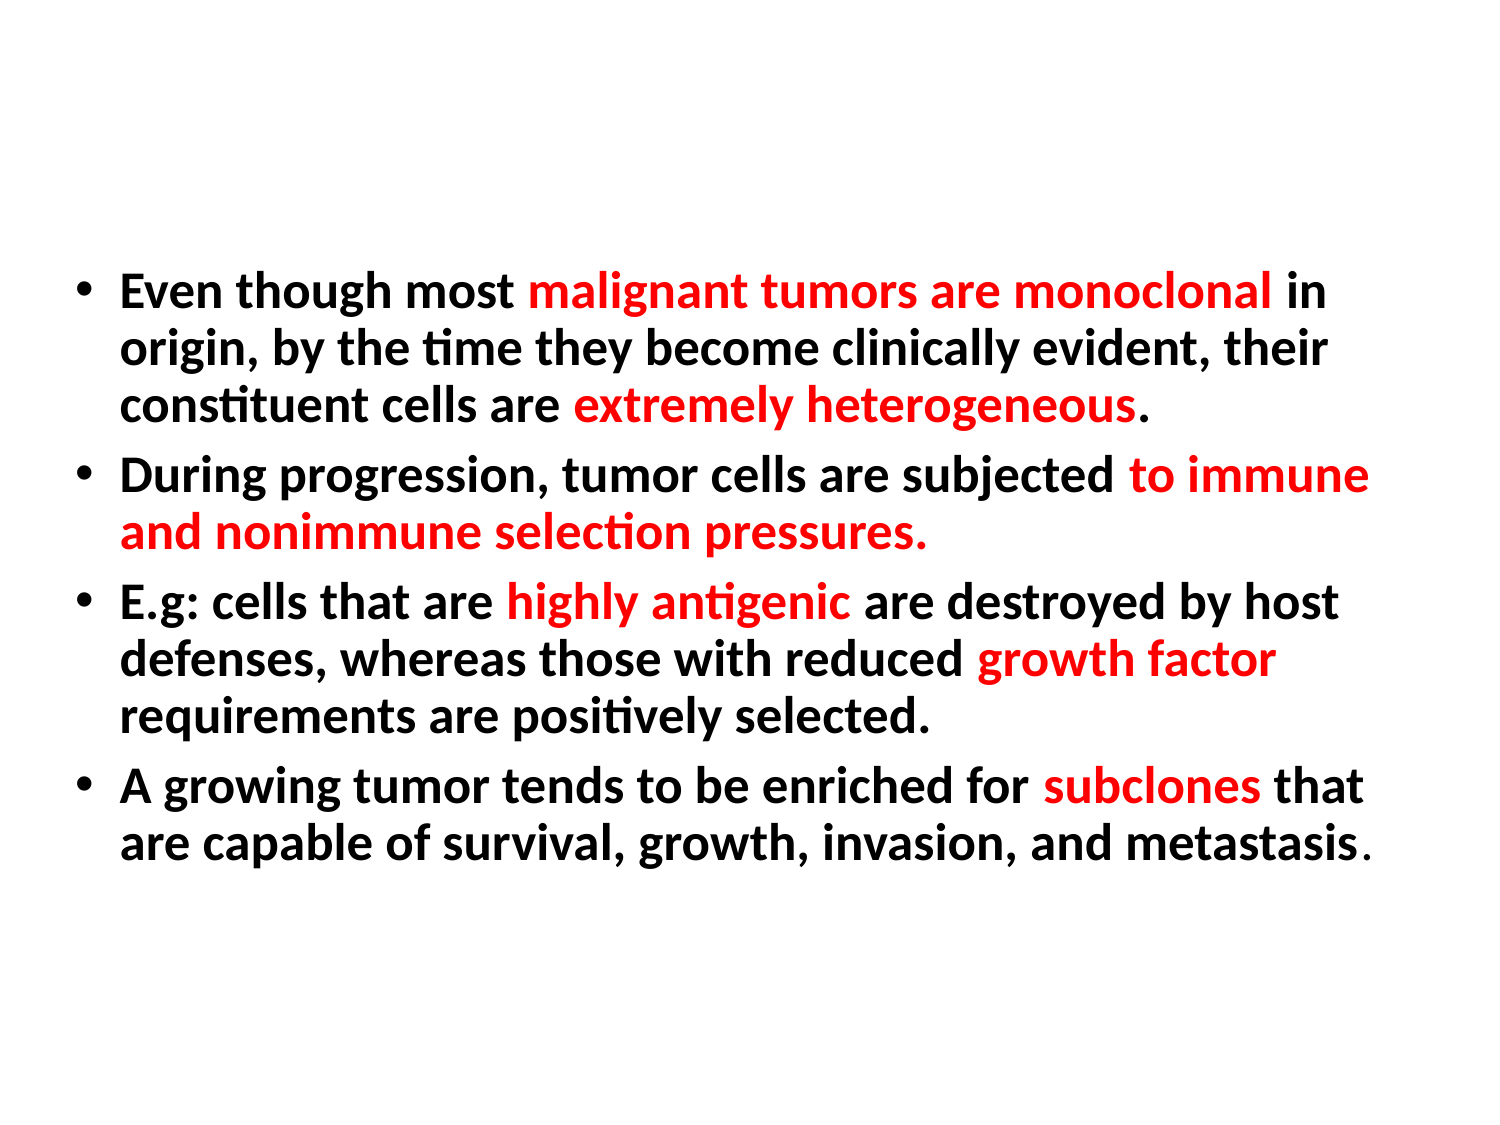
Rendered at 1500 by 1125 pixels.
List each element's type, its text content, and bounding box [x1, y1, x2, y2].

list Even though most malignant tumors are monoclonal in origin, by the time they become clinically evident, their constituent cells are extremely heterogeneous. During progression, tumor cells are subjected to immune and nonimmune selection pressures. E.g: cells that are highly antigenic are destroyed by host defenses, whereas those with reduced growth factor requirements are positively selected. A growing tumor tends to be enriched for subclones that are capable of survival, growth, invasion, and metastasis. [75, 262, 1425, 1005]
